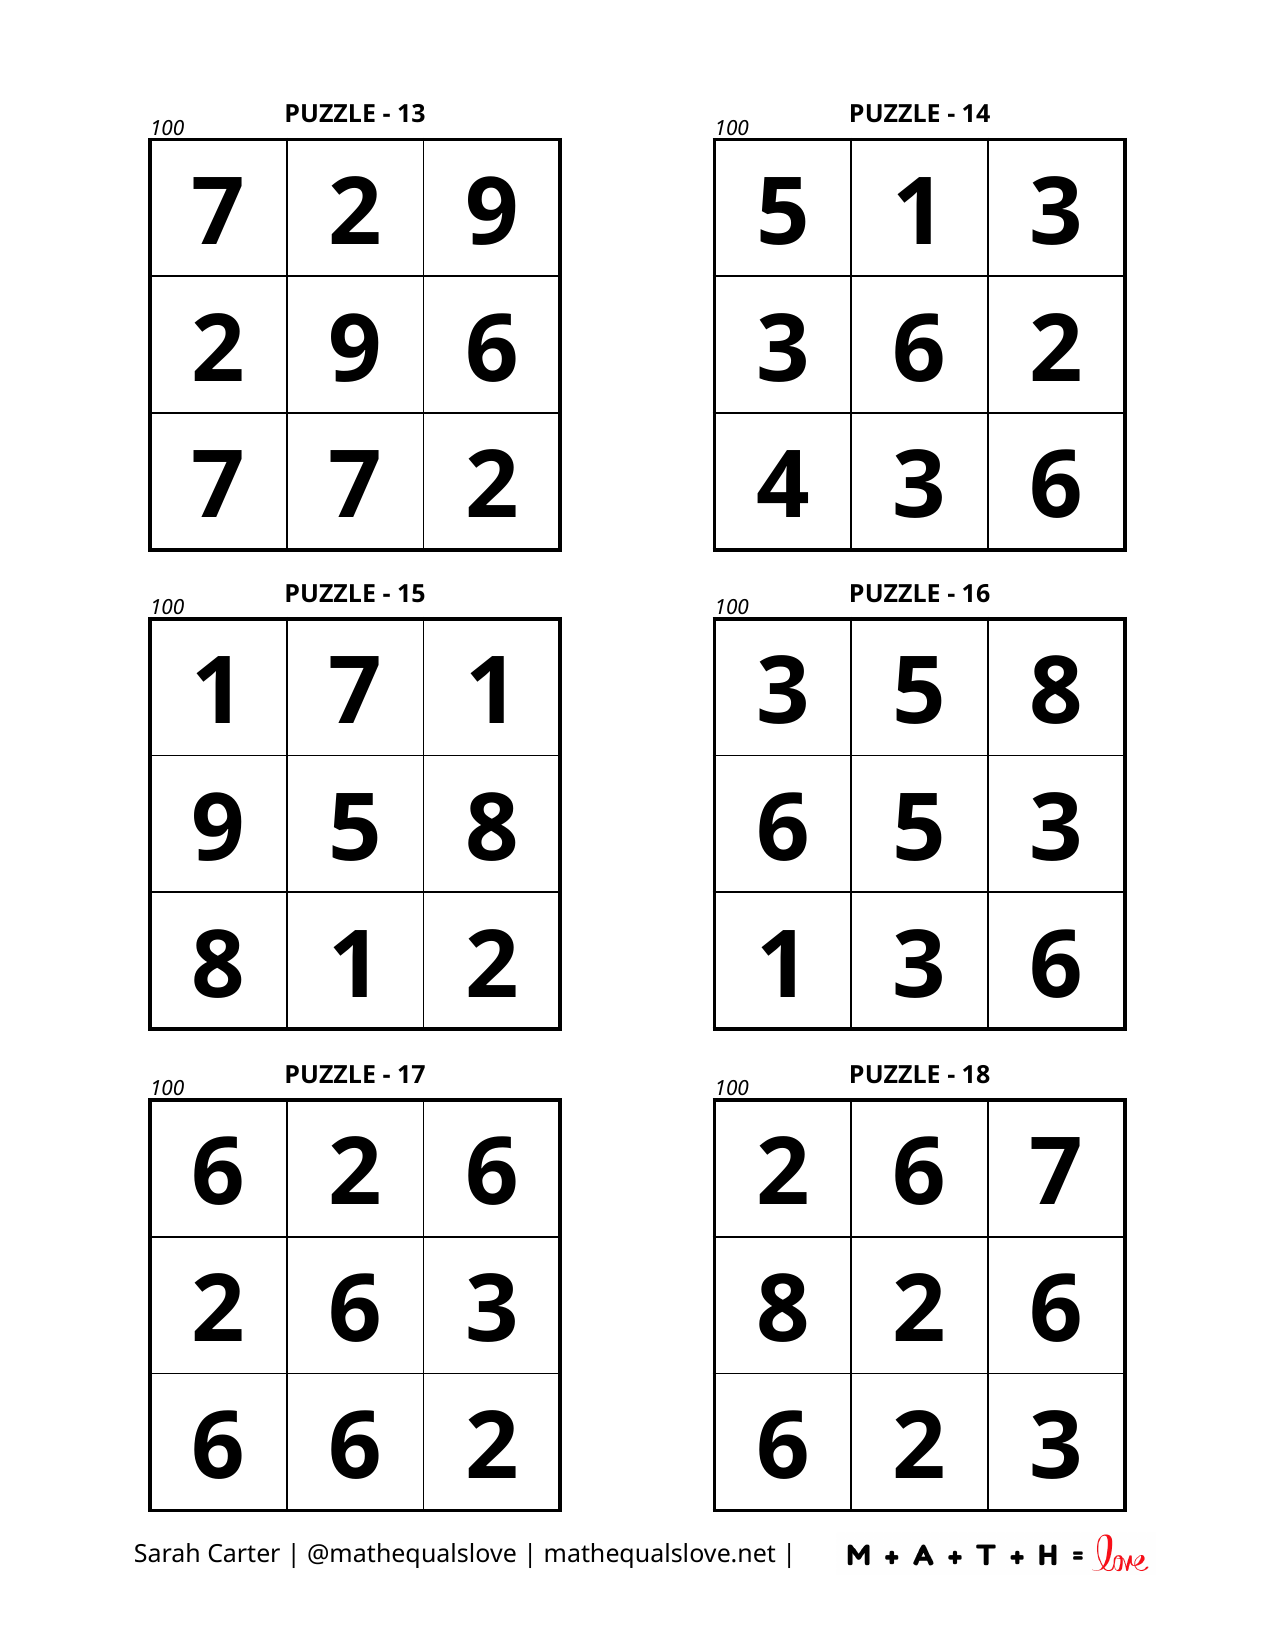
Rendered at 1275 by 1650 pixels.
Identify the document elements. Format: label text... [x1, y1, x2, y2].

table_cell 6 [989, 893, 1123, 1027]
text_box 100 [714, 114, 923, 140]
table_cell 2 [852, 1238, 987, 1373]
table_cell 3 [852, 893, 987, 1027]
table_header 2 [288, 1102, 423, 1236]
text_box PUZZLE - 13 [149, 97, 561, 128]
text_box PUZZLE - 17 [149, 1058, 561, 1089]
table_cell 6 [989, 1238, 1123, 1373]
text_box 100 [149, 114, 359, 140]
table_cell 2 [424, 893, 558, 1027]
table_cell 1 [288, 893, 423, 1027]
table_header 3 [716, 621, 850, 755]
text_box 100 [149, 1074, 359, 1100]
table_cell 7 [288, 414, 423, 548]
table_cell 6 [716, 1374, 850, 1509]
table_cell 5 [288, 756, 423, 891]
table_header 1 [152, 621, 286, 755]
table_cell 3 [424, 1238, 558, 1373]
table_cell 2 [152, 277, 286, 412]
table_cell 2 [424, 414, 558, 548]
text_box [118, 1529, 1199, 1576]
table_cell 2 [852, 1374, 987, 1509]
table_header 6 [152, 1102, 286, 1236]
table_header 6 [424, 1102, 558, 1236]
table_header 2 [716, 1102, 850, 1236]
table_cell 6 [716, 756, 850, 891]
table_cell 9 [152, 756, 286, 891]
table_header 9 [424, 141, 558, 275]
table_cell 6 [989, 414, 1123, 548]
table_cell 7 [152, 414, 286, 548]
table_header 1 [852, 141, 987, 275]
table_cell 6 [424, 277, 558, 412]
table_cell 5 [852, 756, 987, 891]
text_box 100 [149, 593, 359, 619]
table_cell 3 [989, 756, 1123, 891]
table_cell 6 [288, 1238, 423, 1373]
table_header 8 [989, 621, 1123, 755]
table_cell 6 [852, 277, 987, 412]
table_header 7 [288, 621, 423, 755]
table_cell 8 [716, 1238, 850, 1373]
table_cell 8 [152, 893, 286, 1027]
table_header 5 [852, 621, 987, 755]
table_cell 3 [989, 1374, 1123, 1509]
table_header 5 [716, 141, 850, 275]
table_cell 6 [152, 1374, 286, 1509]
table_header 2 [288, 141, 423, 275]
text_box 100 [714, 1074, 923, 1100]
table_header 7 [152, 141, 286, 275]
table_header 7 [989, 1102, 1123, 1236]
text_box PUZZLE - 15 [149, 577, 561, 608]
table_cell 2 [152, 1238, 286, 1373]
text_box PUZZLE - 16 [714, 577, 1125, 608]
table_cell 2 [424, 1374, 558, 1509]
table_cell 6 [288, 1374, 423, 1509]
table_cell 9 [288, 277, 423, 412]
table_cell 3 [852, 414, 987, 548]
text_box PUZZLE - 18 [714, 1058, 1125, 1089]
table_cell 8 [424, 756, 558, 891]
table_header 3 [989, 141, 1123, 275]
table_header 1 [424, 621, 558, 755]
table_cell 4 [716, 414, 850, 548]
text_box PUZZLE - 14 [714, 97, 1125, 128]
table_cell 1 [716, 893, 850, 1027]
table_cell 3 [716, 277, 850, 412]
text_box 100 [714, 593, 923, 619]
table_header 6 [852, 1102, 987, 1236]
table_cell 2 [989, 277, 1123, 412]
